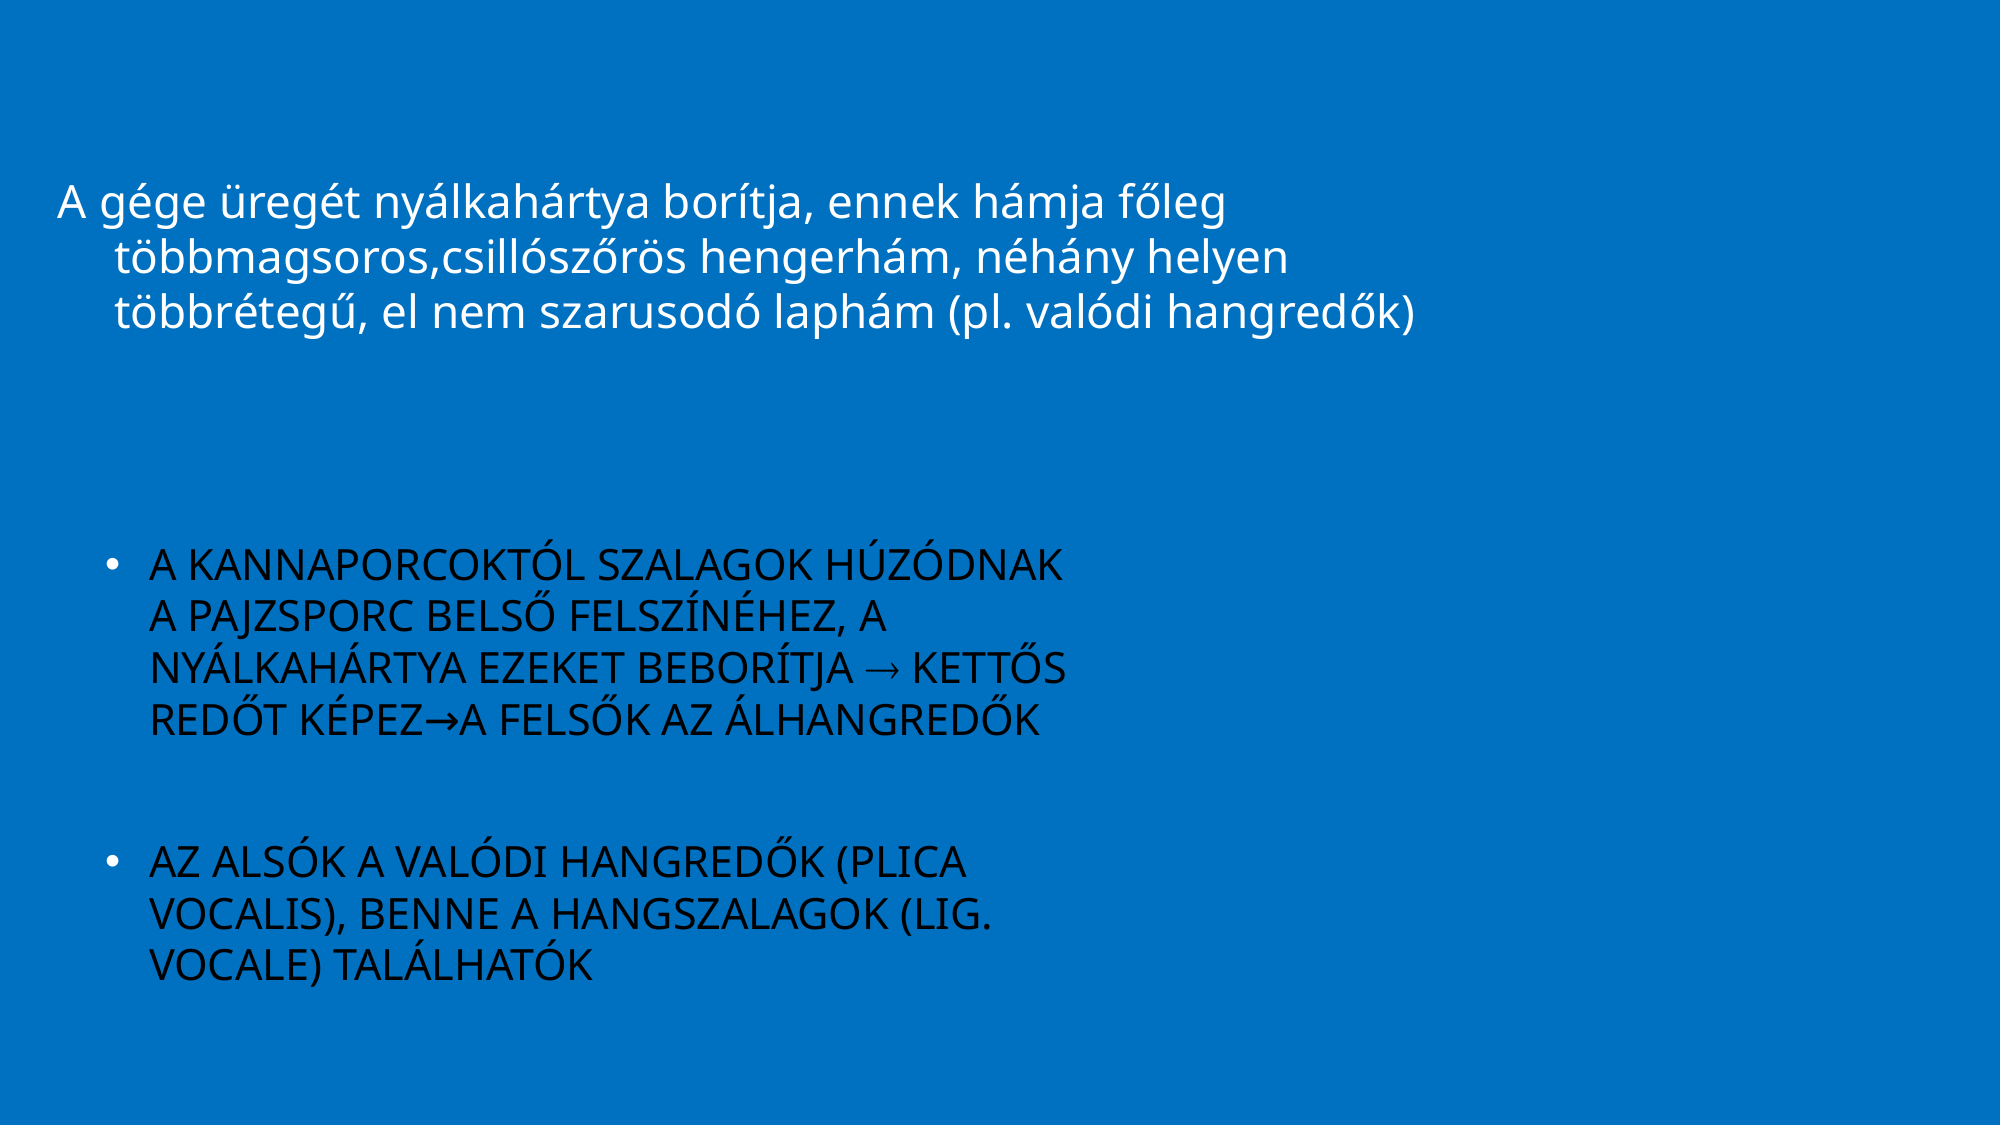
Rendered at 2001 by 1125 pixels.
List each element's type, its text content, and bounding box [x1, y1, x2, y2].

text_box A gége üregét nyálkahártya borítja, ennek hámja főleg többmagsoros,csillószőrös hengerhám, néhány helyen többrétegű, el nem szarusodó laphám (pl. valódi hangredők) [43, 164, 1473, 395]
list a kannaporcoktól szalagok húzódnak a pajzsporc belső felszínéhez, a nyálkahártya ezeket beborítja  kettős redőt képez→a felsők az álhangredők az alsók a valódi hangredők (plica vocalis), benne a hangszalagok (lig. vocale) találhatók [19, 426, 1097, 1037]
